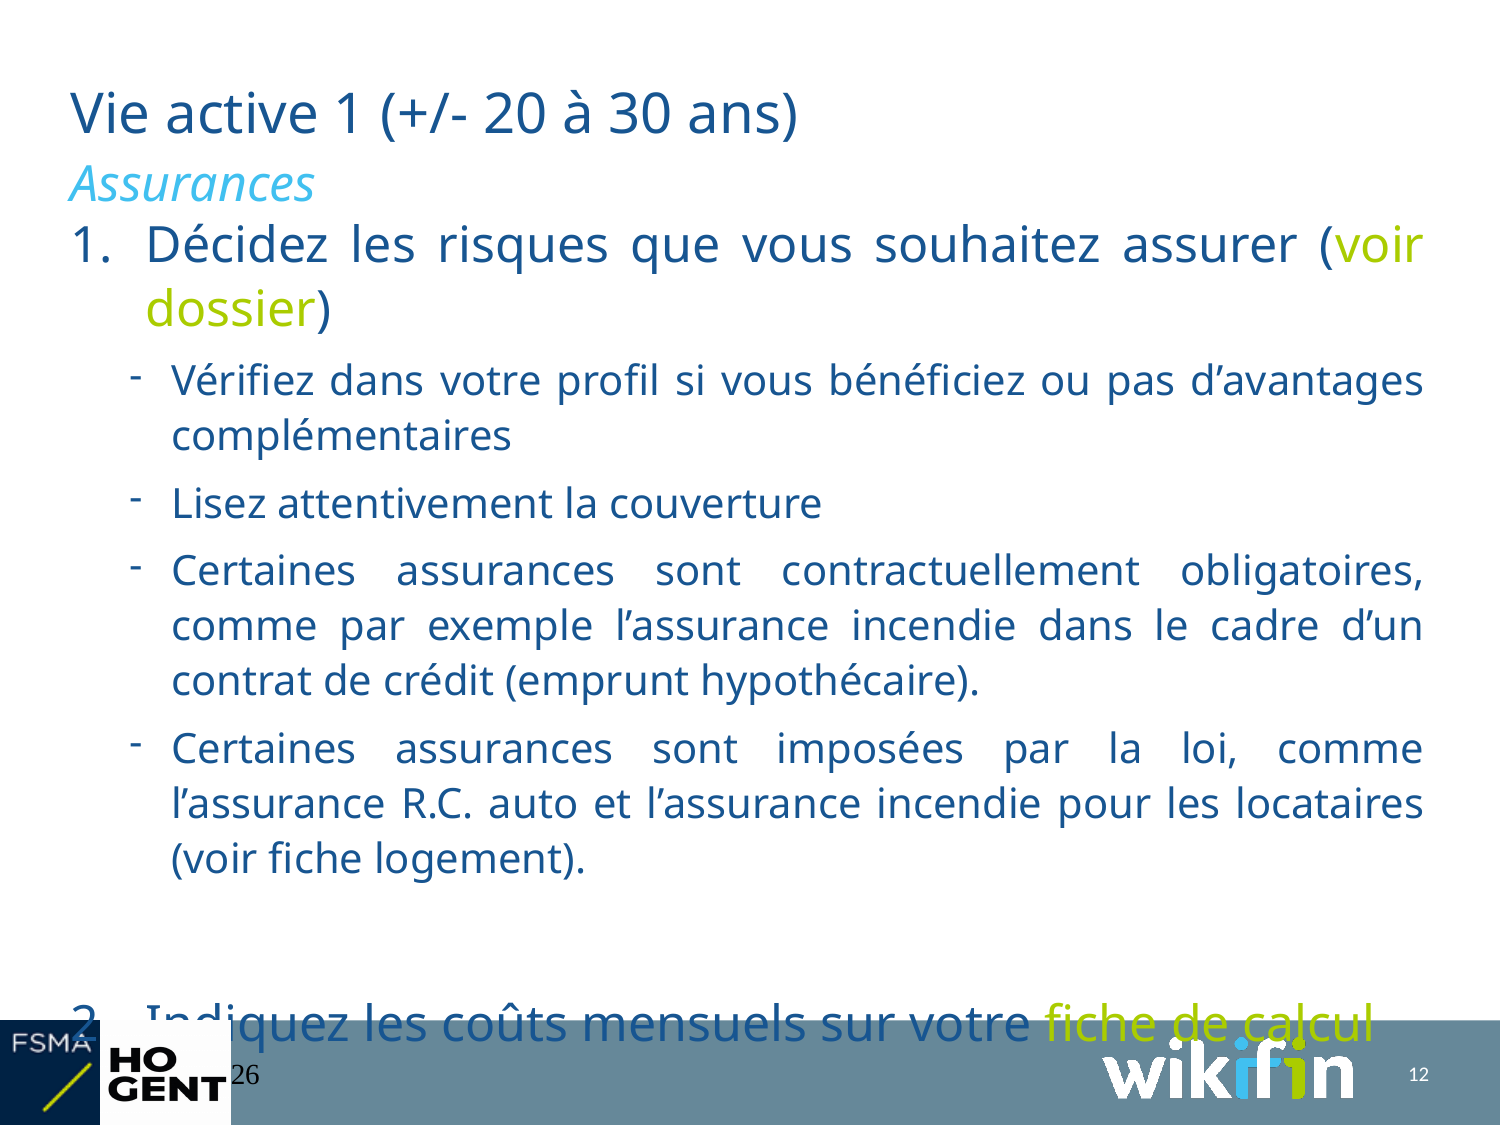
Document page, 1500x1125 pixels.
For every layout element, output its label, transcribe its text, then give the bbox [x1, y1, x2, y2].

picture [0, 1020, 231, 1125]
slide_number 12 [1355, 1020, 1430, 1125]
picture [1102, 1066, 1353, 1099]
title Vie active 1 (+/- 20 à 30 ans) Assurances [70, 78, 1425, 208]
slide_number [231, 1020, 396, 1125]
list Décidez les risques que vous souhaitez assurer (voir dossier) Vérifiez dans votre profil si vous bénéficiez ou pas d’avantages complémentaires Lisez attentivement la couverture Certaines assurances sont contractuellement obligatoires, comme par exemple l’assurance incendie dans le cadre d’un contrat de crédit (emprunt hypothécaire). Certaines assurances sont imposées par la loi, comme l’assurance R.C. auto et l’assurance incendie pour les locataires (voir fiche logement). Indiquez les coûts mensuels sur votre fiche de calcul [70, 208, 1425, 1066]
